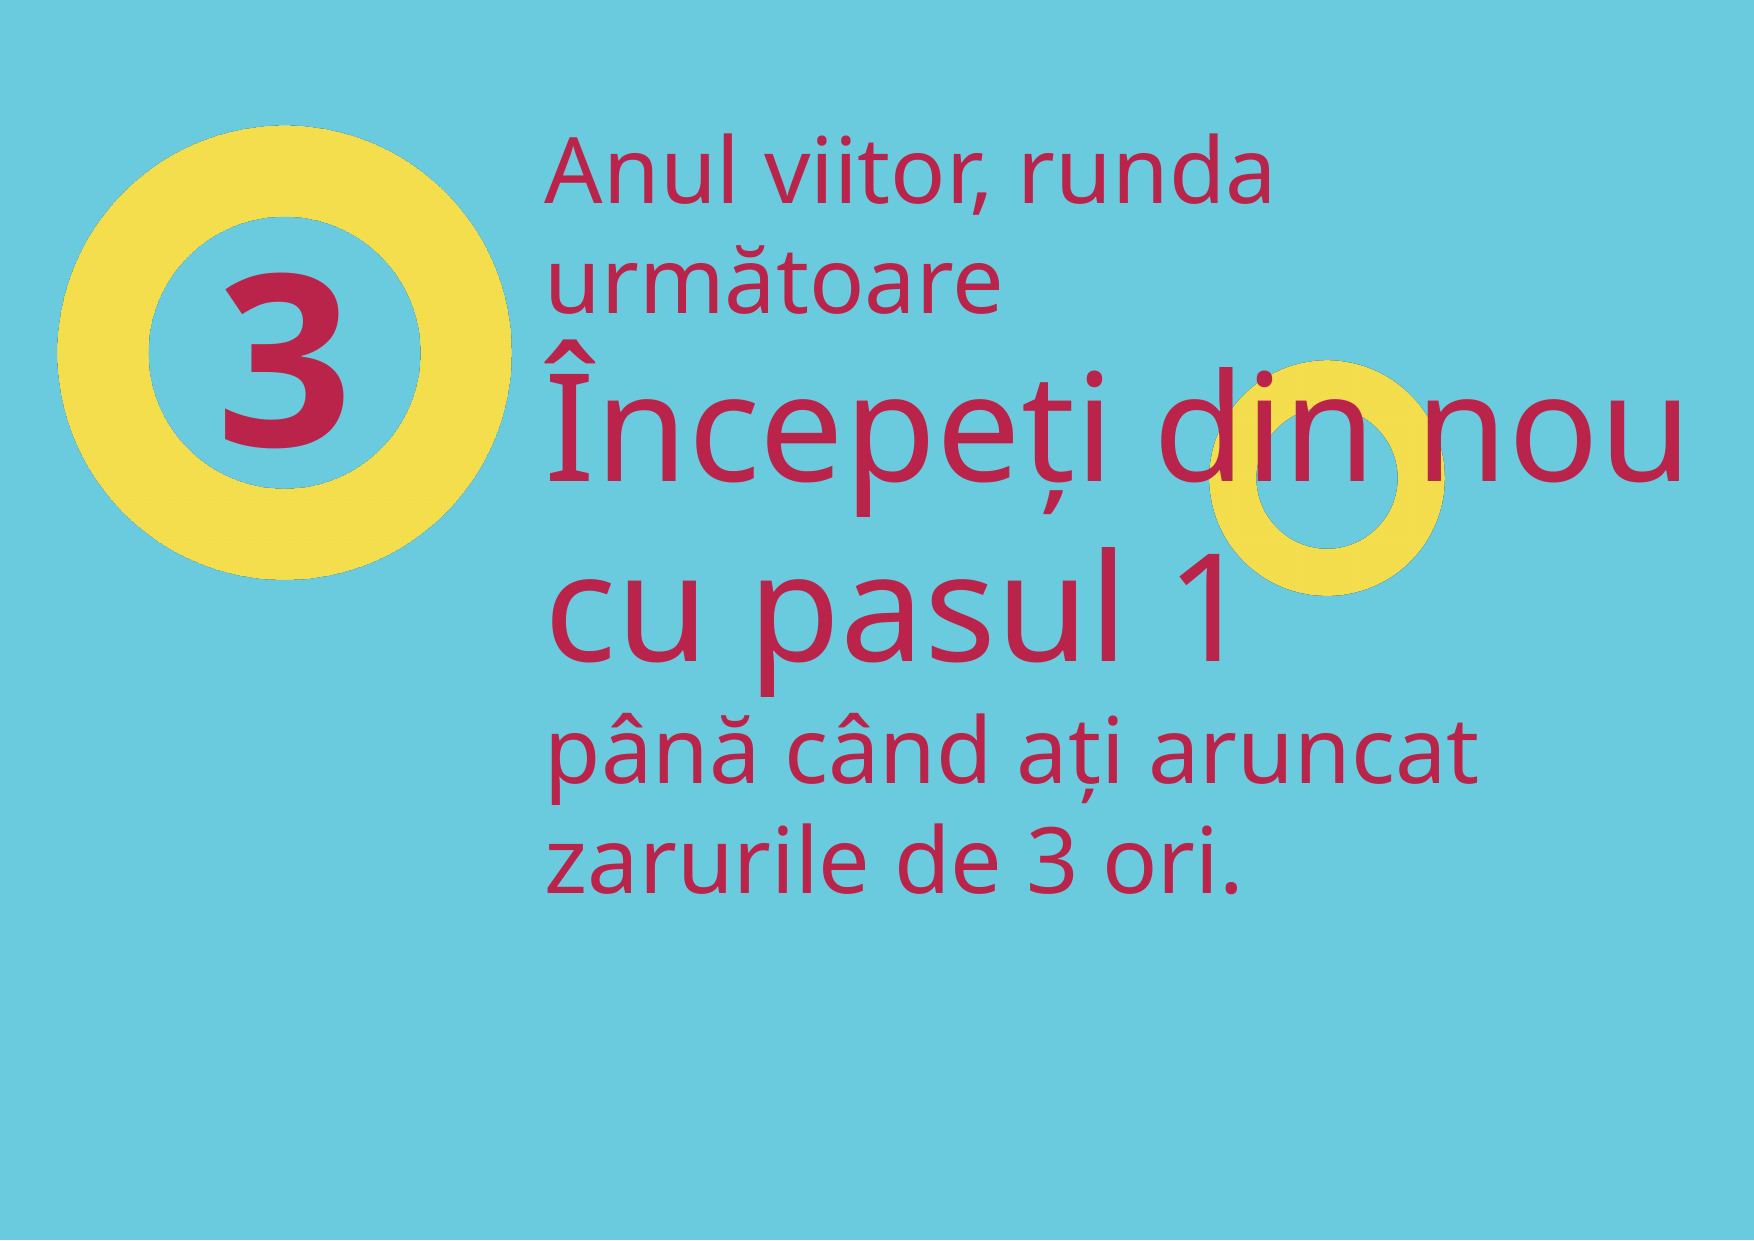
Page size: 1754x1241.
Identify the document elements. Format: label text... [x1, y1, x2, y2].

picture [1208, 360, 1445, 597]
picture [57, 125, 512, 580]
text_box Anul viitor, runda următoare Începeți din nou cu pasul 1 până când ați aruncat zarurile de 3 ori. [530, 104, 1715, 920]
